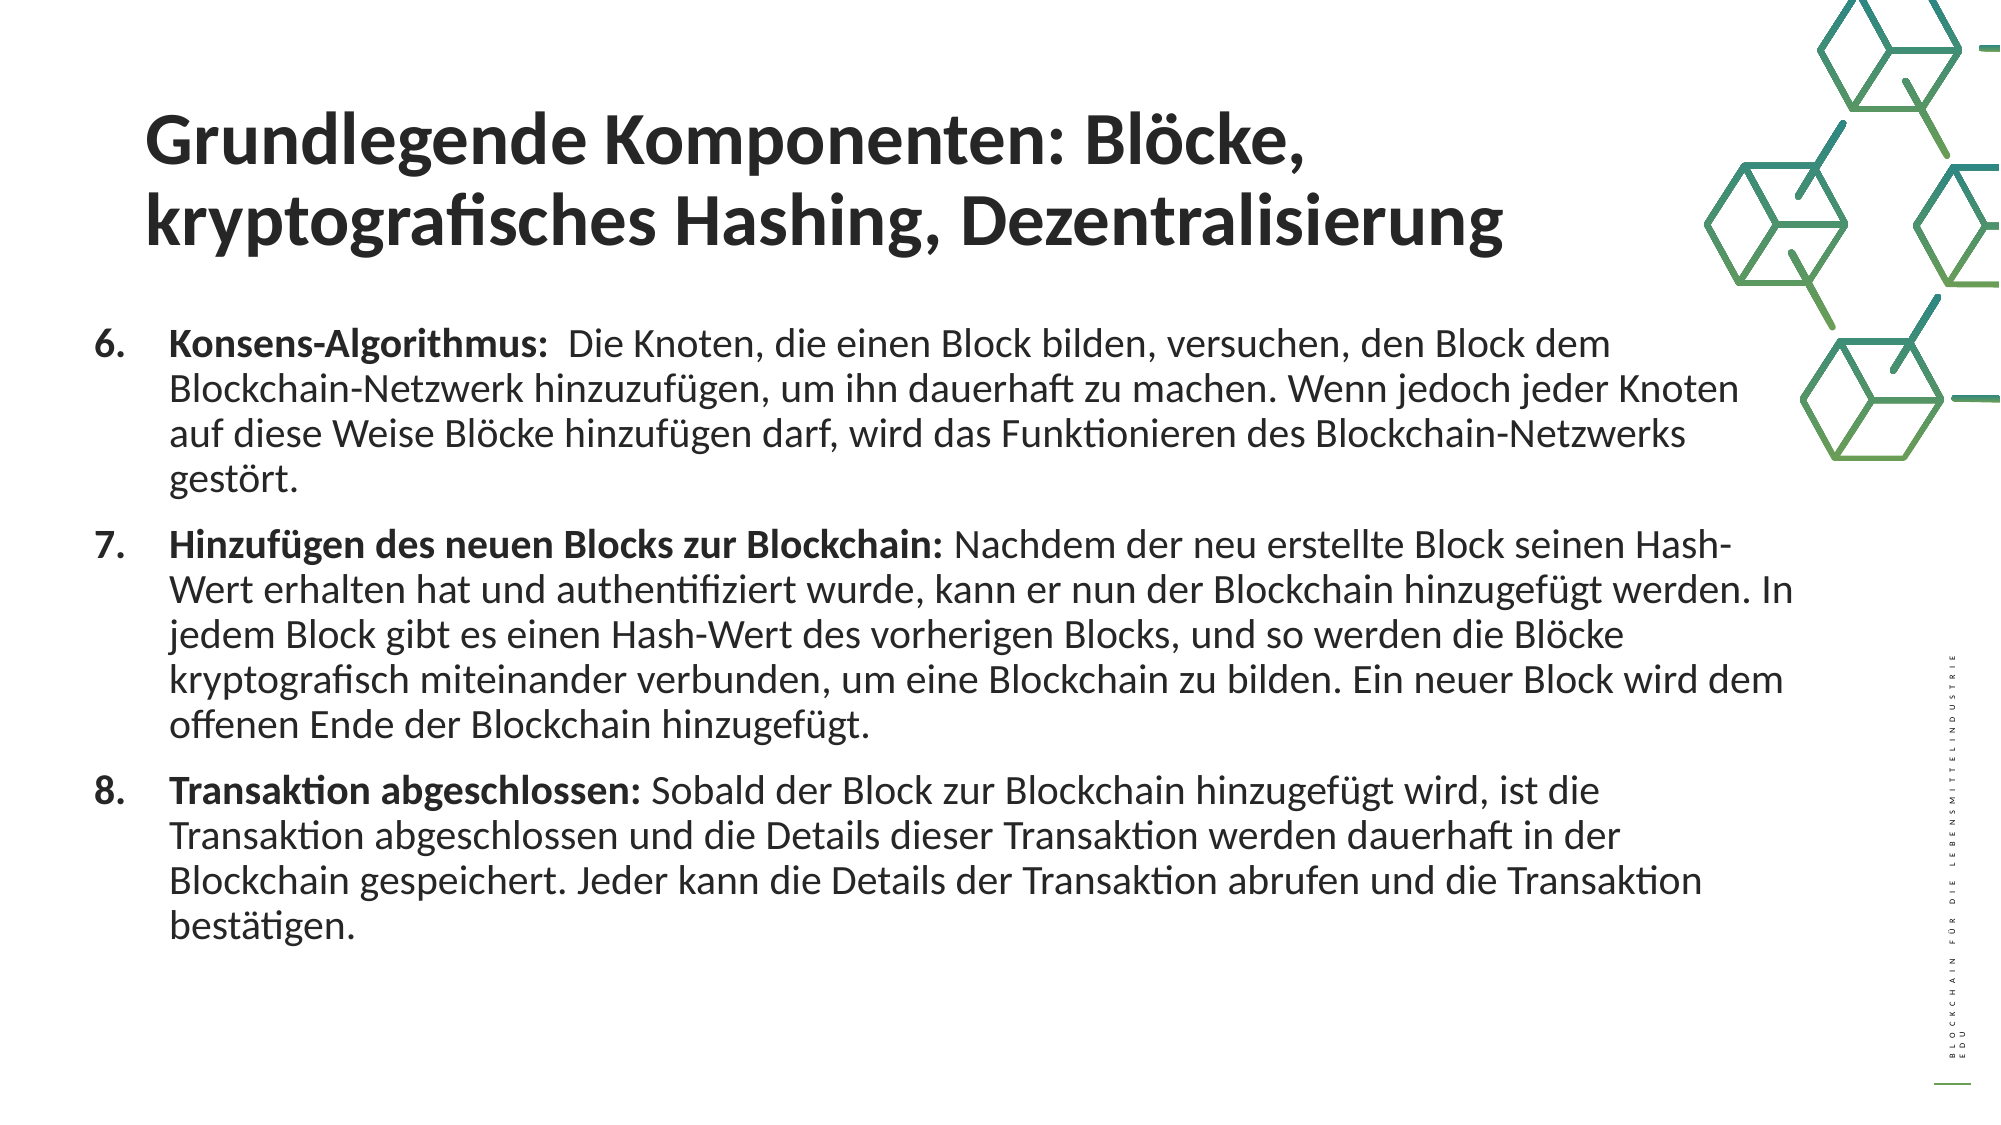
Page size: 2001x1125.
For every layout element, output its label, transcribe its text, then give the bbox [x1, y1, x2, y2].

list Grundlegende Komponenten: Blöcke, kryptografisches Hashing, Dezentralisierung [130, 92, 1704, 305]
list Konsens-Algorithmus: Die Knoten, die einen Block bilden, versuchen, den Block dem Blockchain-Netzwerk hinzuzufügen, um ihn dauerhaft zu machen. Wenn jedoch jeder Knoten auf diese Weise Blöcke hinzufügen darf, wird das Funktionieren des Blockchain-Netzwerks gestört. Hinzufügen des neuen Blocks zur Blockchain: Nachdem der neu erstellte Block seinen Hash-Wert erhalten hat und authentifiziert wurde, kann er nun der Blockchain hinzugefügt werden. In jedem Block gibt es einen Hash-Wert des vorherigen Blocks, und so werden die Blöcke kryptografisch miteinander verbunden, um eine Blockchain zu bilden. Ein neuer Block wird dem offenen Ende der Blockchain hinzugefügt. Transaktion abgeschlossen: Sobald der Block zur Blockchain hinzugefügt wird, ist die Transaktion abgeschlossen und die Details dieser Transaktion werden dauerhaft in der Blockchain gespeichert. Jeder kann die Details der Transaktion abrufen und die Transaktion bestätigen. [79, 314, 1818, 946]
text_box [1704, 0, 2000, 461]
